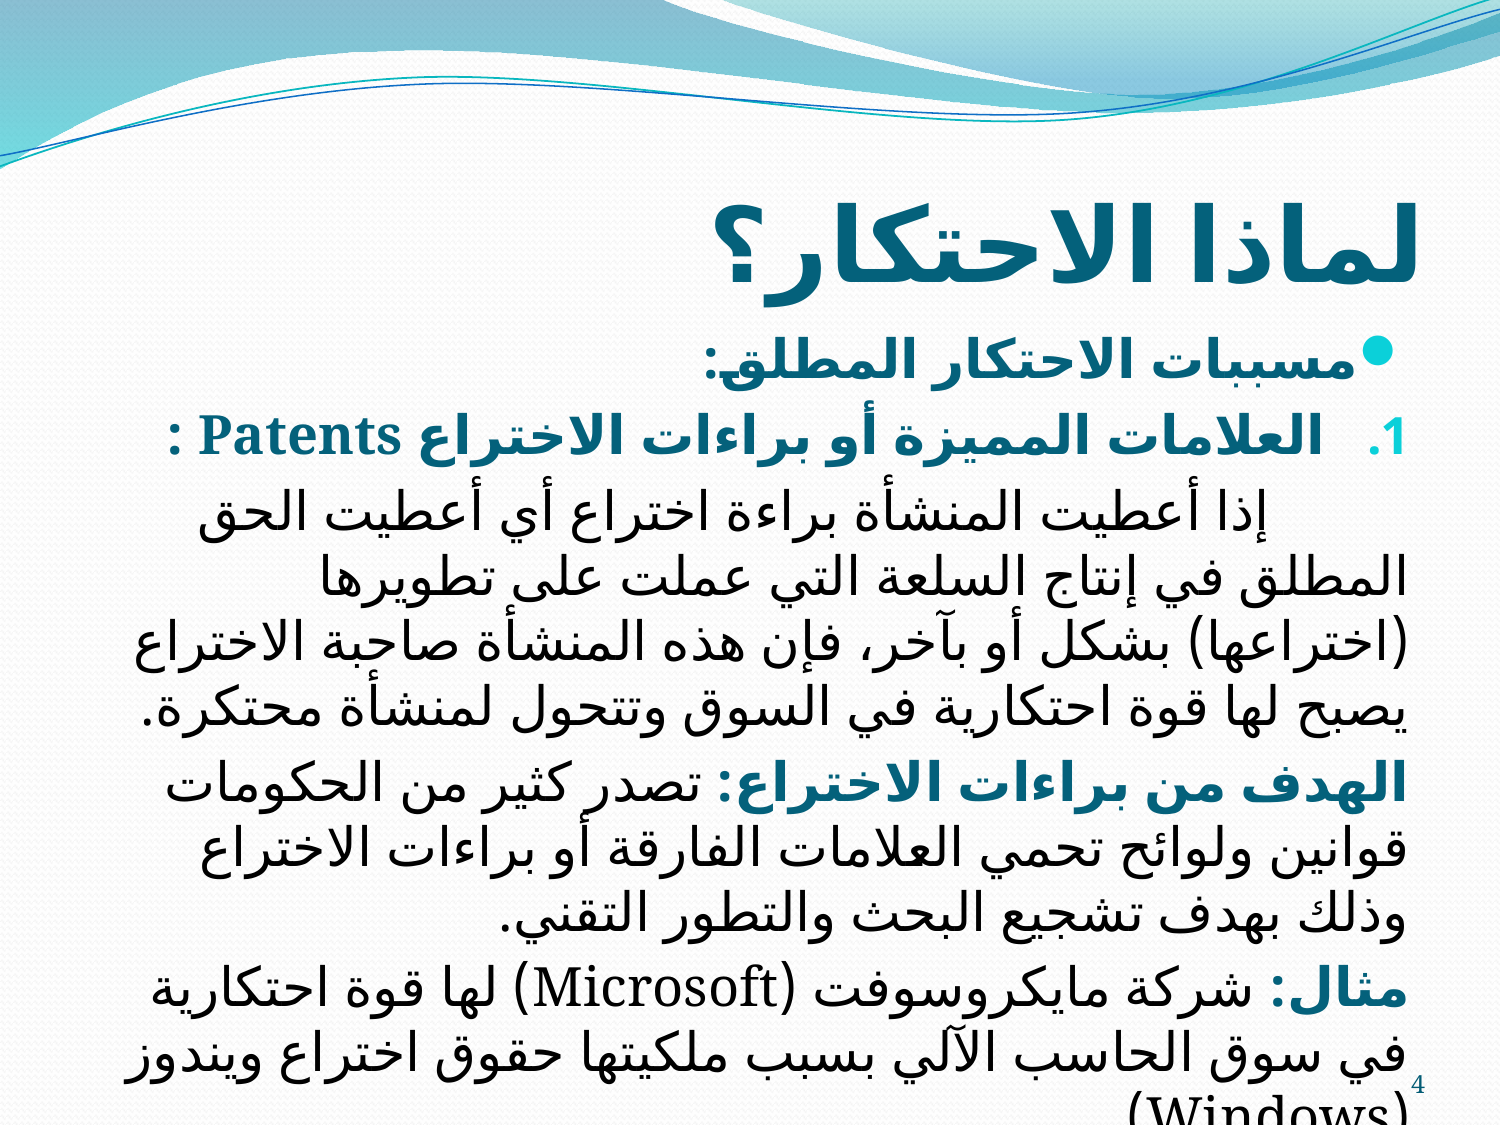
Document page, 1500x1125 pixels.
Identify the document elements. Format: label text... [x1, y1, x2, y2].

slide_number 4 [1299, 1042, 1425, 1103]
title لماذا الاحتكار؟ [75, 115, 1425, 303]
list مسببات الاحتكار المطلق: العلامات المميزة أو براءات الاختراع Patents : إذا أعطيت المنشأة براءة اختراع أي أعطيت الحق المطلق في إنتاج السلعة التي عملت على تطويرها (اختراعها) بشكل أو بآخر، فإن هذه المنشأة صاحبة الاختراع يصبح لها قوة احتكارية في السوق وتتحول لمنشأة محتكرة. الهدف من براءات الاختراع: تصدر كثير من الحكومات قوانين ولوائح تحمي العلامات الفارقة أو براءات الاختراع وذلك بهدف تشجيع البحث والتطور التقني. مثال: شركة مايكروسوفت (Microsoft) لها قوة احتكارية في سوق الحاسب الآلي بسبب ملكيتها حقوق اختراع ويندوز (Windows). [75, 317, 1425, 1038]
